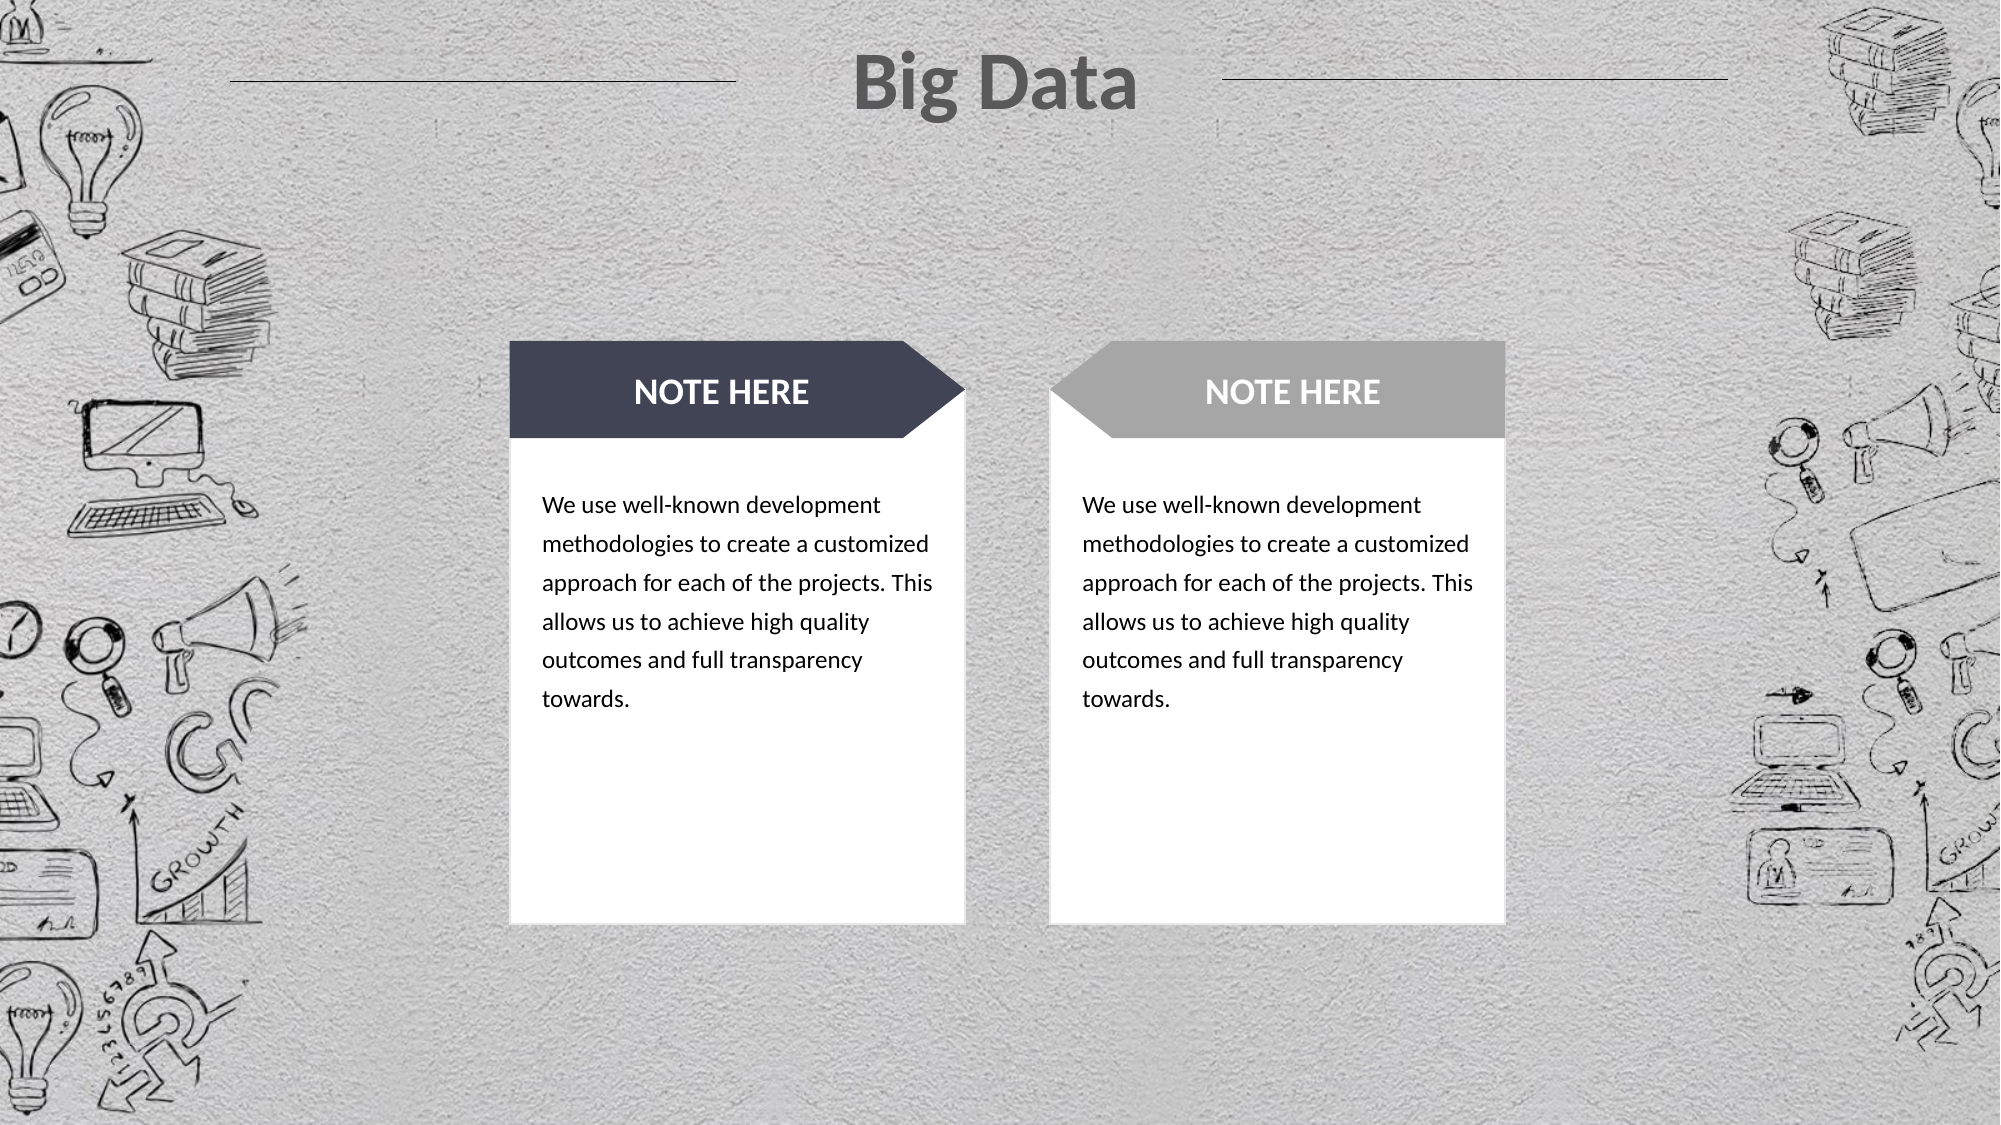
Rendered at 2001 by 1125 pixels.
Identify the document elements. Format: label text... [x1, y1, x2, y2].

text_box We use well-known development methodologies to create a customized approach for each of the projects. This allows us to achieve high quality outcomes and full transparency towards. [1067, 471, 1506, 721]
text_box NOTE HERE [509, 340, 966, 439]
text_box [1049, 390, 1506, 925]
picture [0, 0, 2000, 1125]
text_box NOTE HERE [1049, 340, 1506, 439]
text_box We use well-known development methodologies to create a customized approach for each of the projects. This allows us to achieve high quality outcomes and full transparency towards. [527, 471, 965, 721]
text_box [509, 390, 966, 925]
